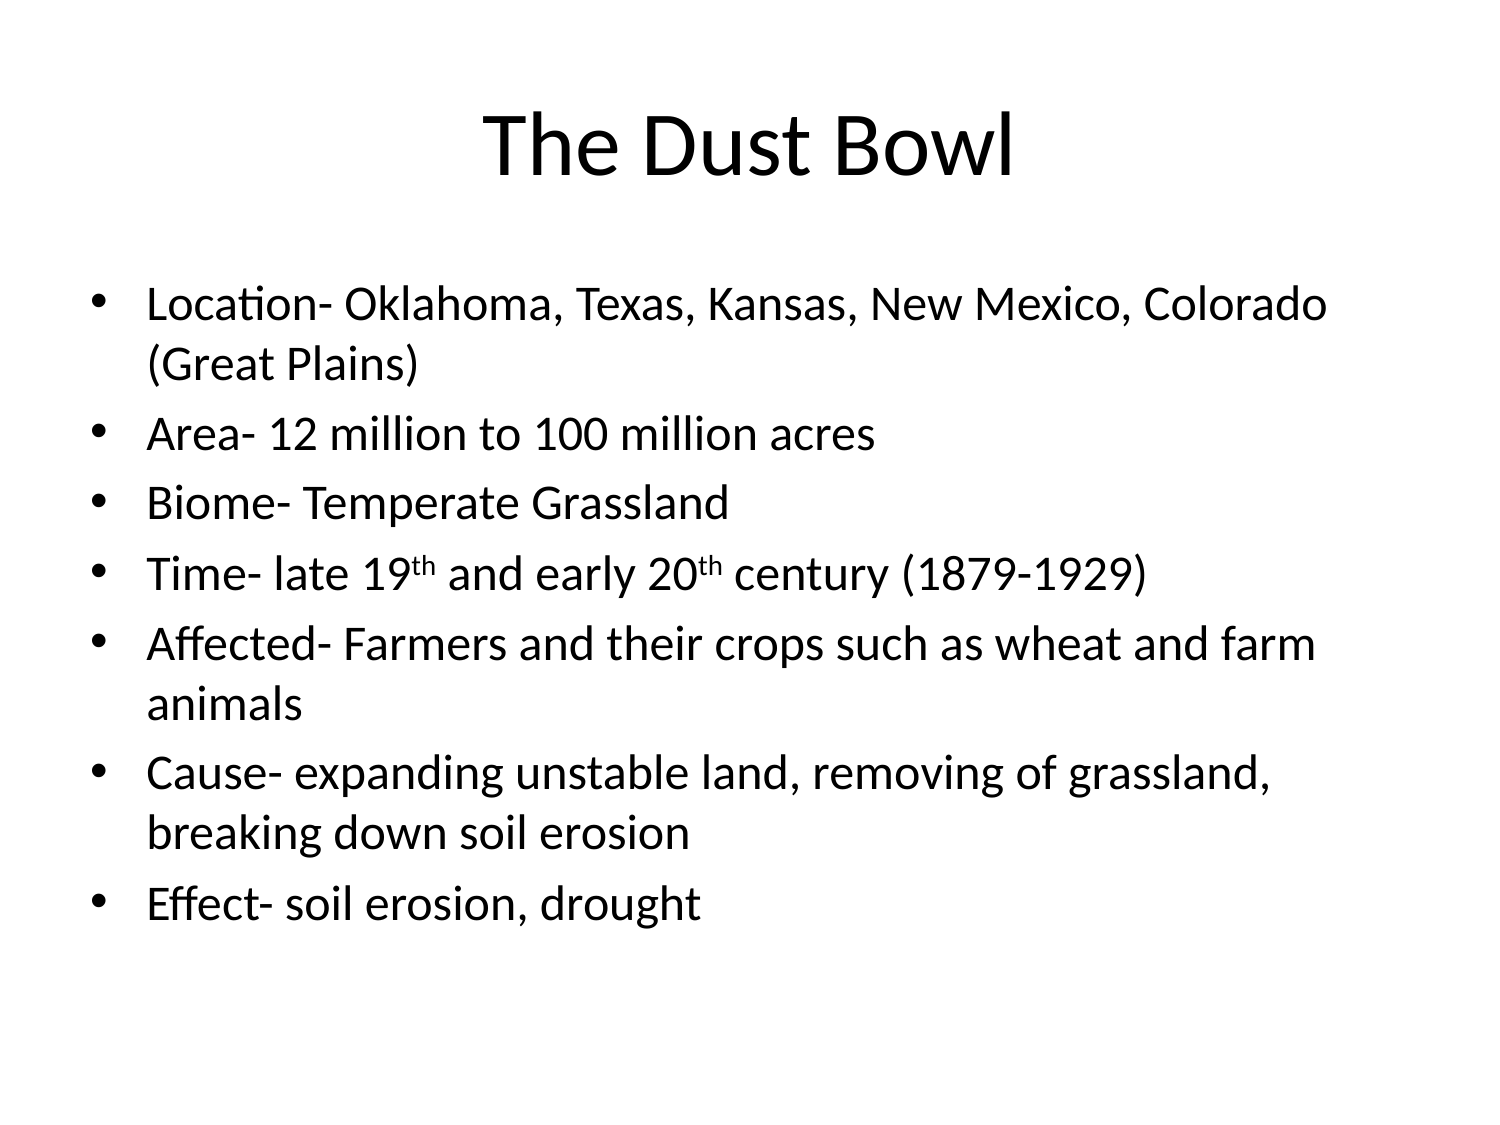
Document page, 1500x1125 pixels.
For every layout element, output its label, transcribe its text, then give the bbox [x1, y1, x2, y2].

title The Dust Bowl [75, 45, 1425, 233]
list Location- Oklahoma, Texas, Kansas, New Mexico, Colorado (Great Plains) Area- 12 million to 100 million acres Biome- Temperate Grassland Time- late 19th and early 20th century (1879-1929) Affected- Farmers and their crops such as wheat and farm animals Cause- expanding unstable land, removing of grassland, breaking down soil erosion Effect- soil erosion, drought [75, 262, 1425, 1005]
